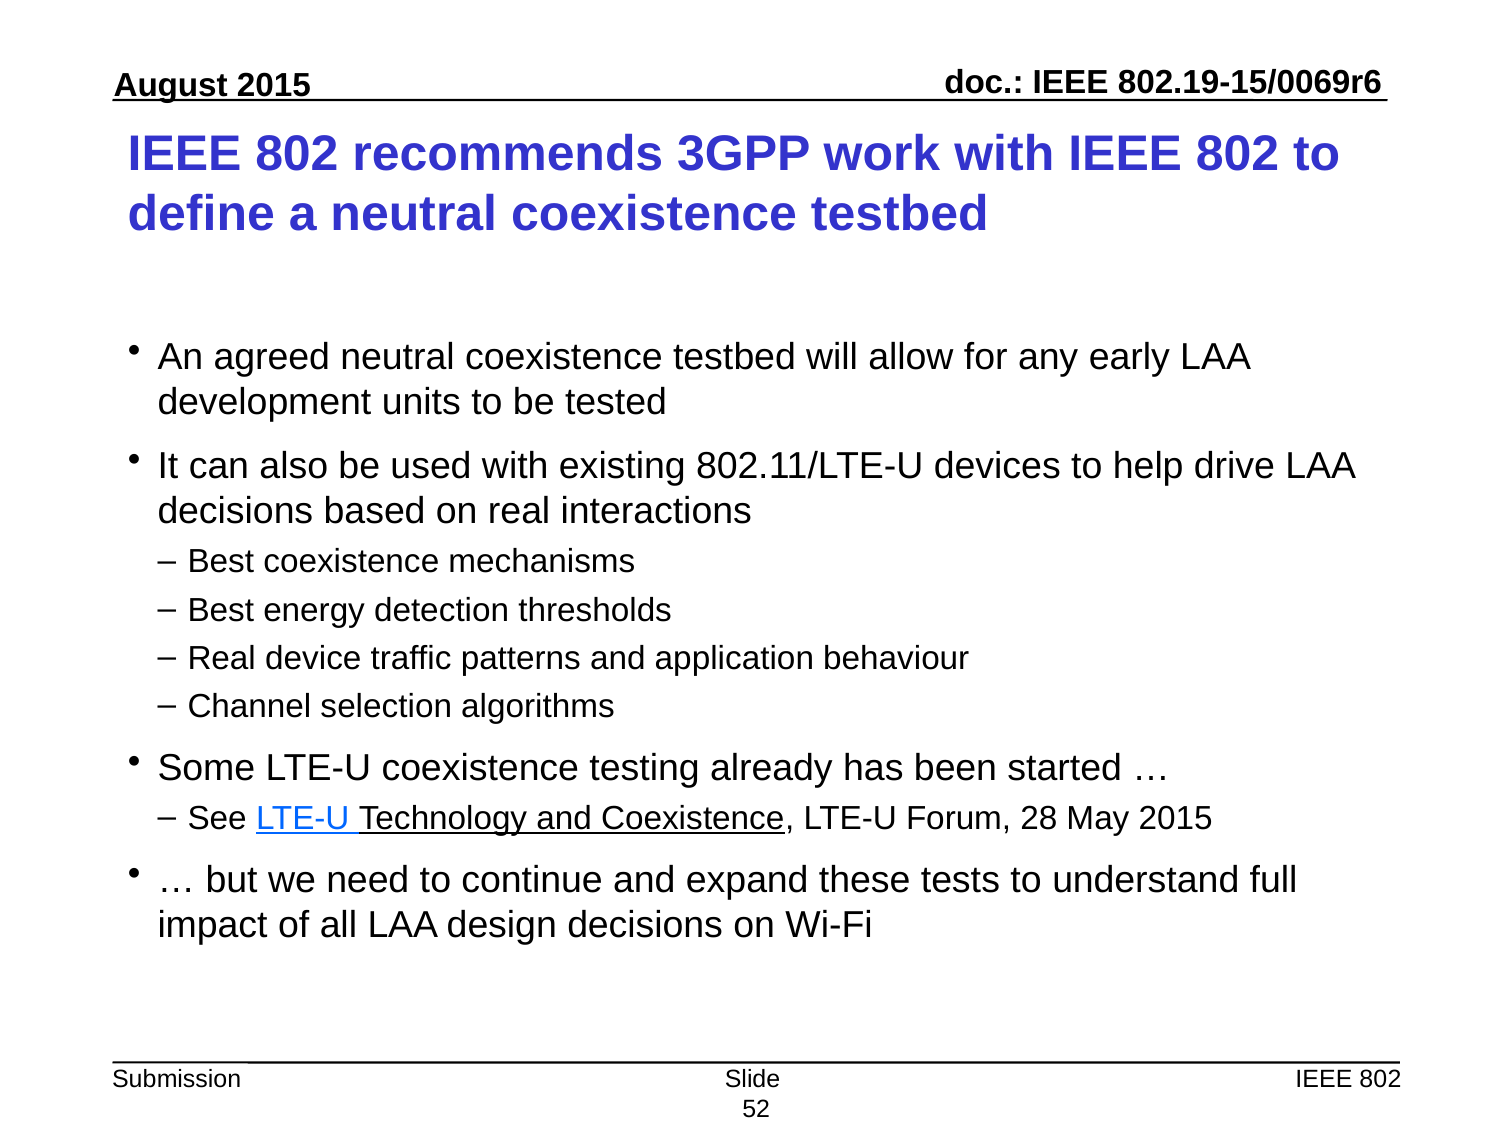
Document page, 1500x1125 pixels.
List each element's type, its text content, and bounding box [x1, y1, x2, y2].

slide_number Slide 52 [717, 1061, 795, 1093]
title IEEE 802 recommends 3GPP work with IEEE 802 to define a neutral coexistence testbed [112, 112, 1388, 288]
footer IEEE 802 [1294, 1061, 1402, 1093]
list An agreed neutral coexistence testbed will allow for any early LAA development units to be tested It can also be used with existing 802.11/LTE-U devices to help drive LAA decisions based on real interactions Best coexistence mechanisms Best energy detection thresholds Real device traffic patterns and application behaviour Channel selection algorithms Some LTE-U coexistence testing already has been started … See LTE-U Technology and Coexistence, LTE-U Forum, 28 May 2015 … but we need to continue and expand these tests to understand full impact of all LAA design decisions on Wi-Fi [112, 324, 1388, 1000]
